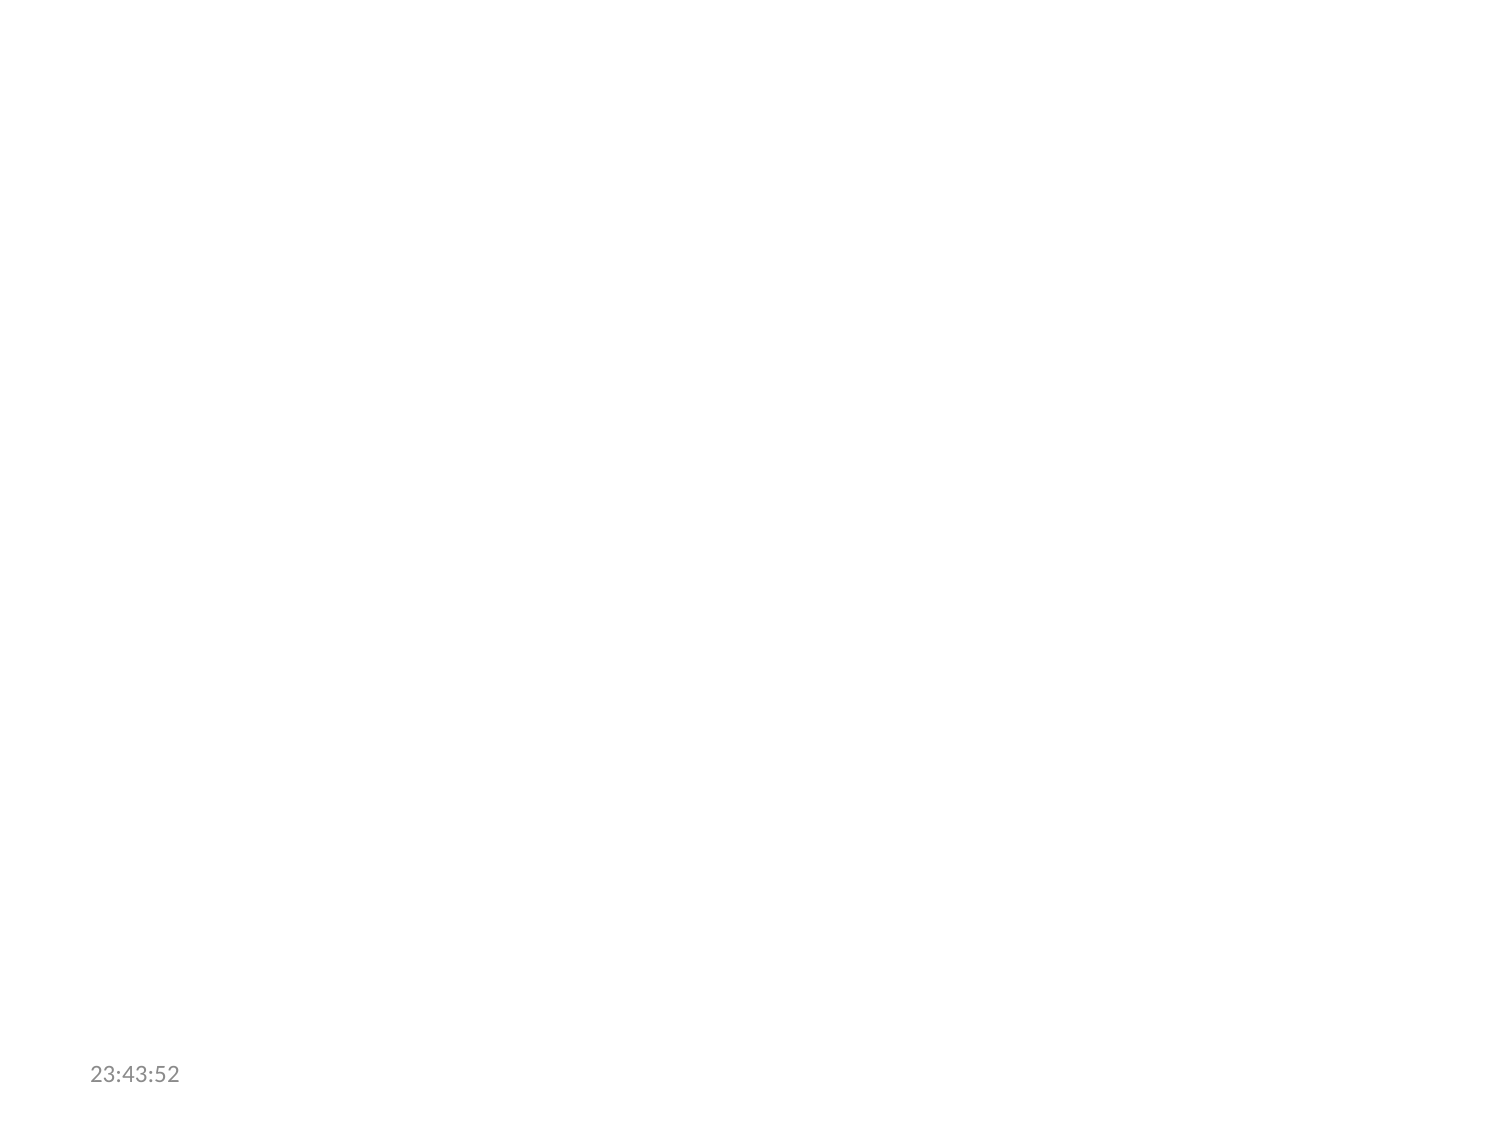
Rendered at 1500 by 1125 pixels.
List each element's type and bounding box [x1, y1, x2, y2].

slide_number [75, 1042, 425, 1103]
